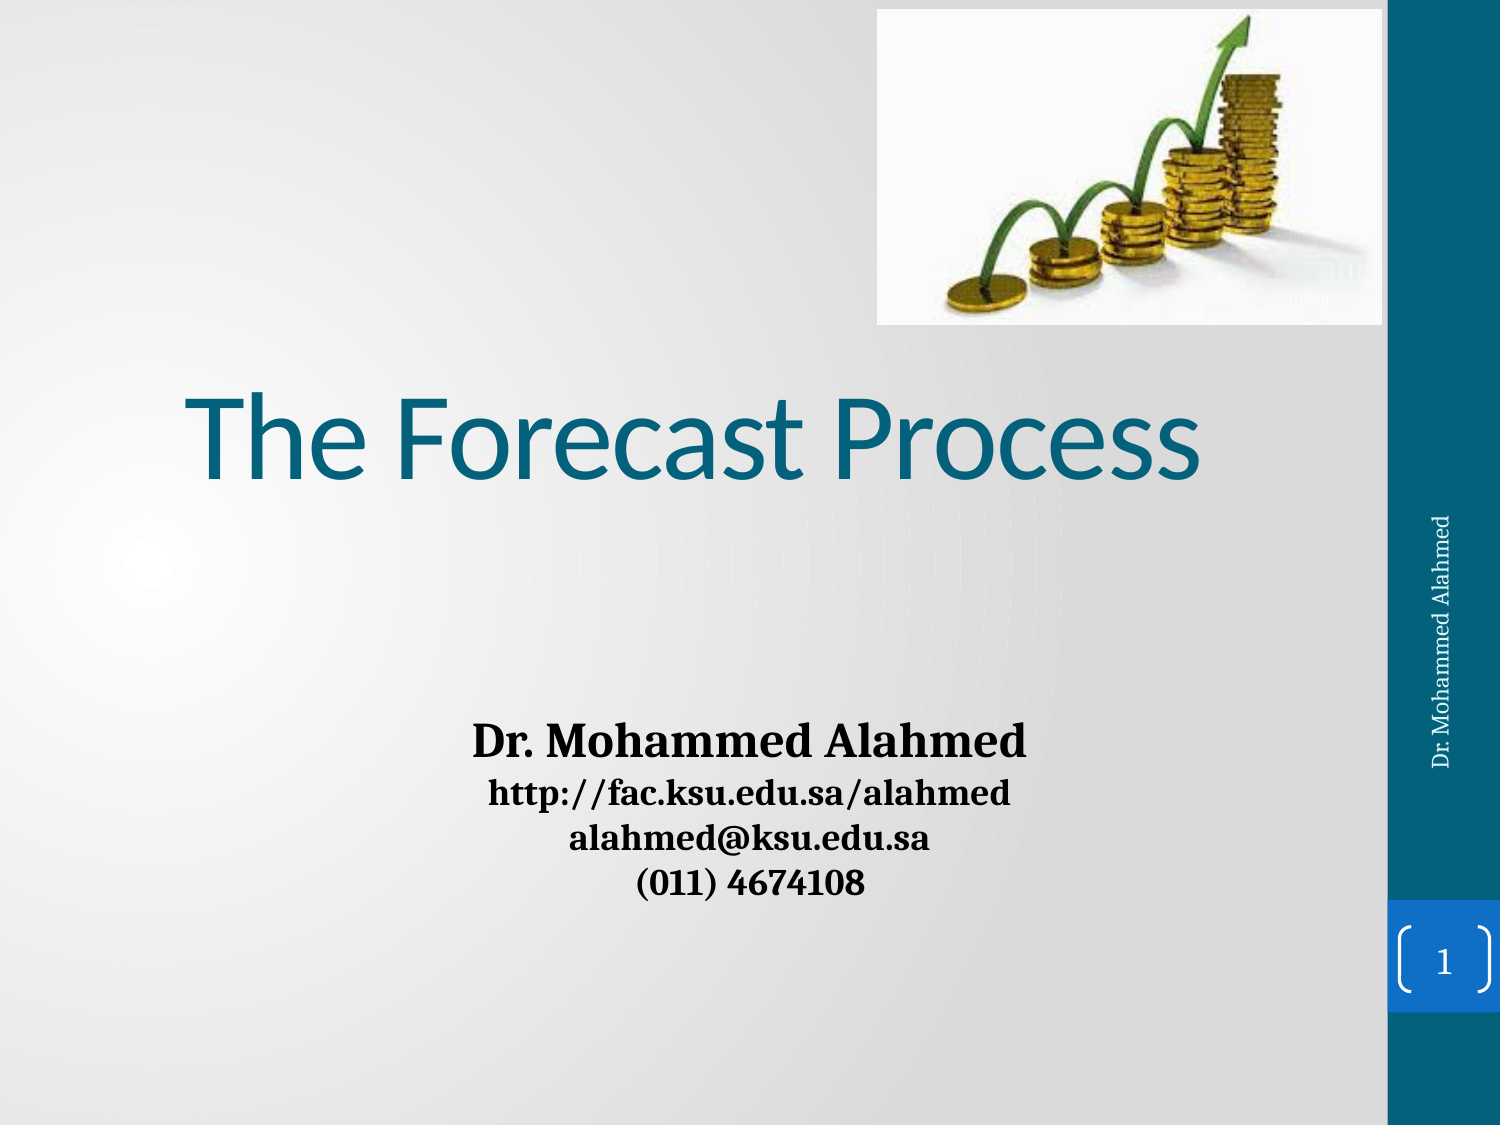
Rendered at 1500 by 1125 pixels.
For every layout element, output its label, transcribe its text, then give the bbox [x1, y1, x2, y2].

subtitle Dr. Mohammed Alahmed http://fac.ksu.edu.sa/alahmed alahmed@ksu.edu.sa (011) 4674108 [225, 700, 1275, 1125]
title The Forecast Process [75, 336, 1313, 513]
picture [877, 8, 1382, 326]
slide_number 1 [1397, 925, 1492, 994]
footer Dr. Mohammed Alahmed [1408, 500, 1469, 889]
